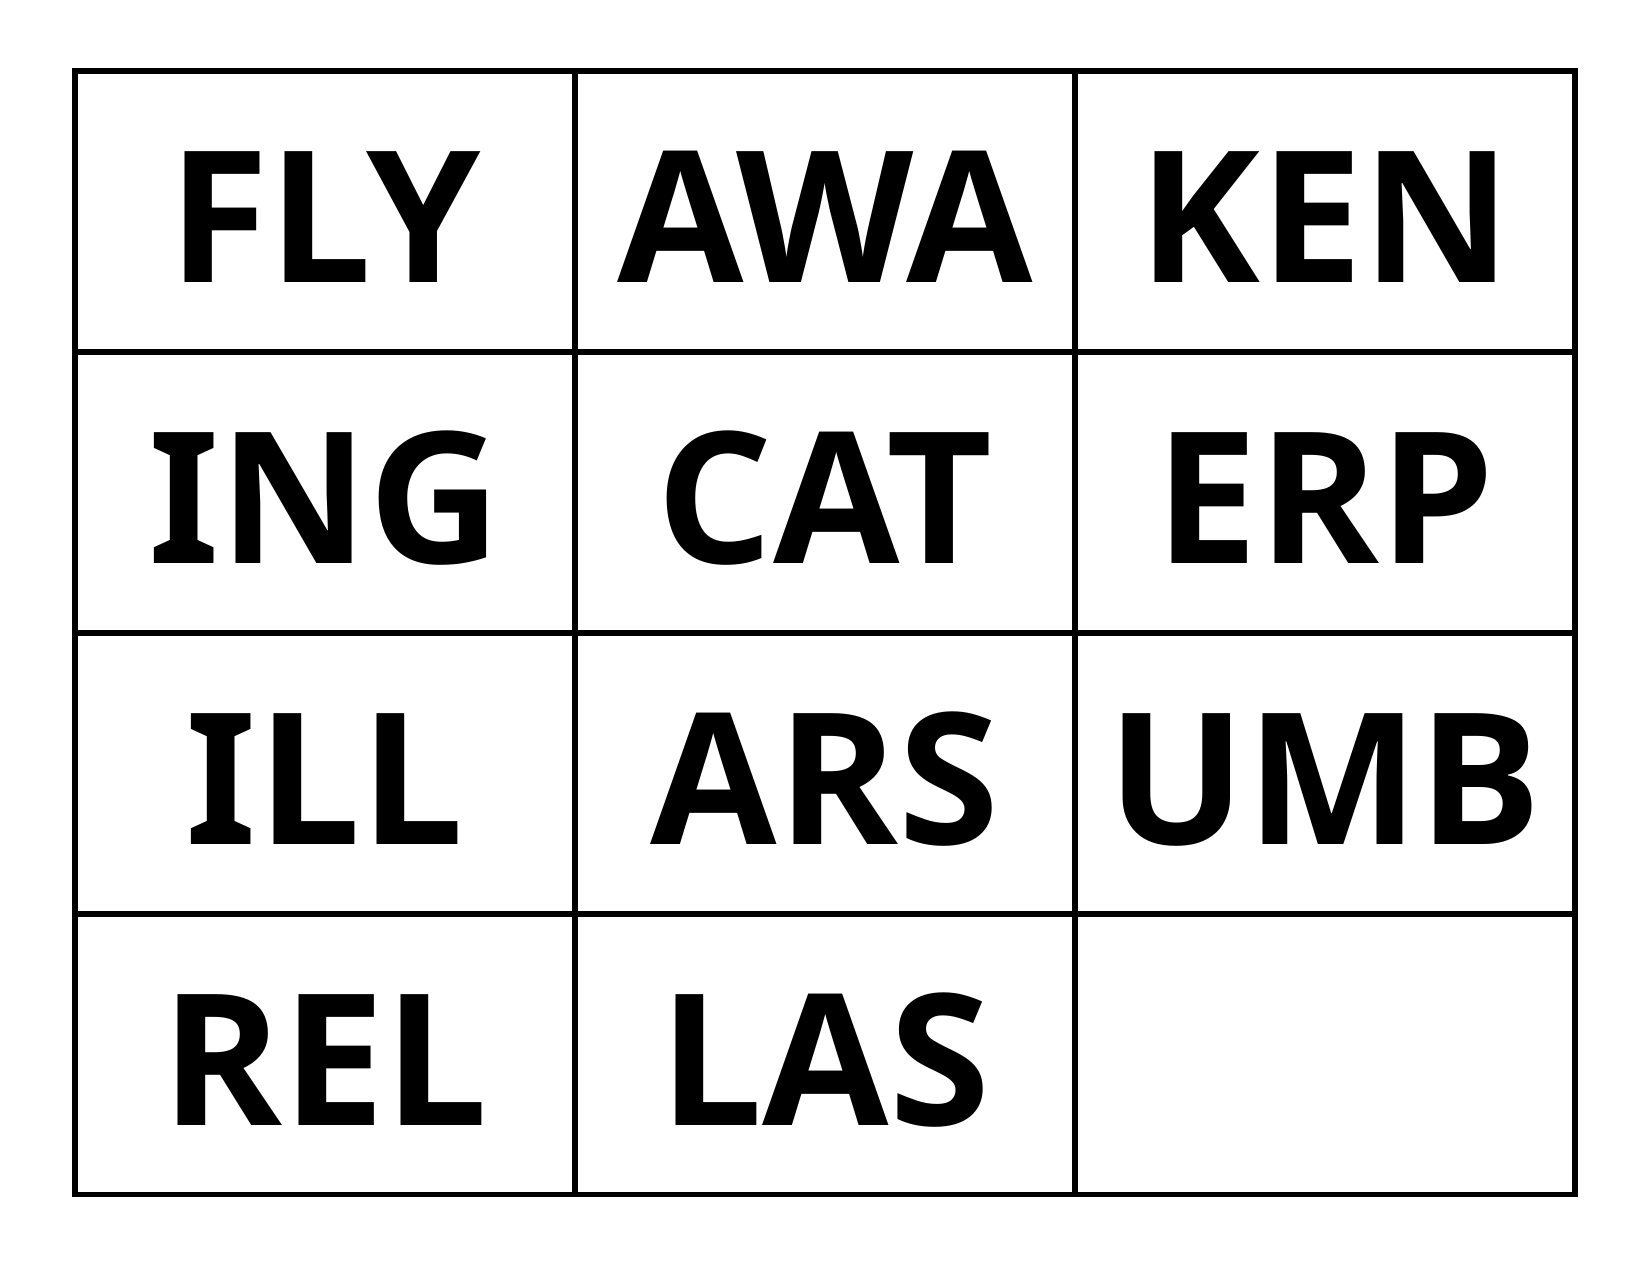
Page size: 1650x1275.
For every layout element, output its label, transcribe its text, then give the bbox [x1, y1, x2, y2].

table_cell ILL [78, 636, 572, 911]
table_cell CAT [578, 355, 1072, 630]
table_cell ERP [1078, 355, 1572, 630]
table_cell REL [78, 917, 572, 1192]
table_cell [1078, 917, 1572, 1192]
table_cell UMB [1078, 636, 1572, 911]
table_cell ARS [578, 636, 1072, 911]
table_cell LAS [578, 917, 1072, 1192]
table_header KEN [1078, 74, 1572, 349]
table_header FLY [78, 74, 572, 349]
table_cell ING [78, 355, 572, 630]
table_header AWA [578, 74, 1072, 349]
